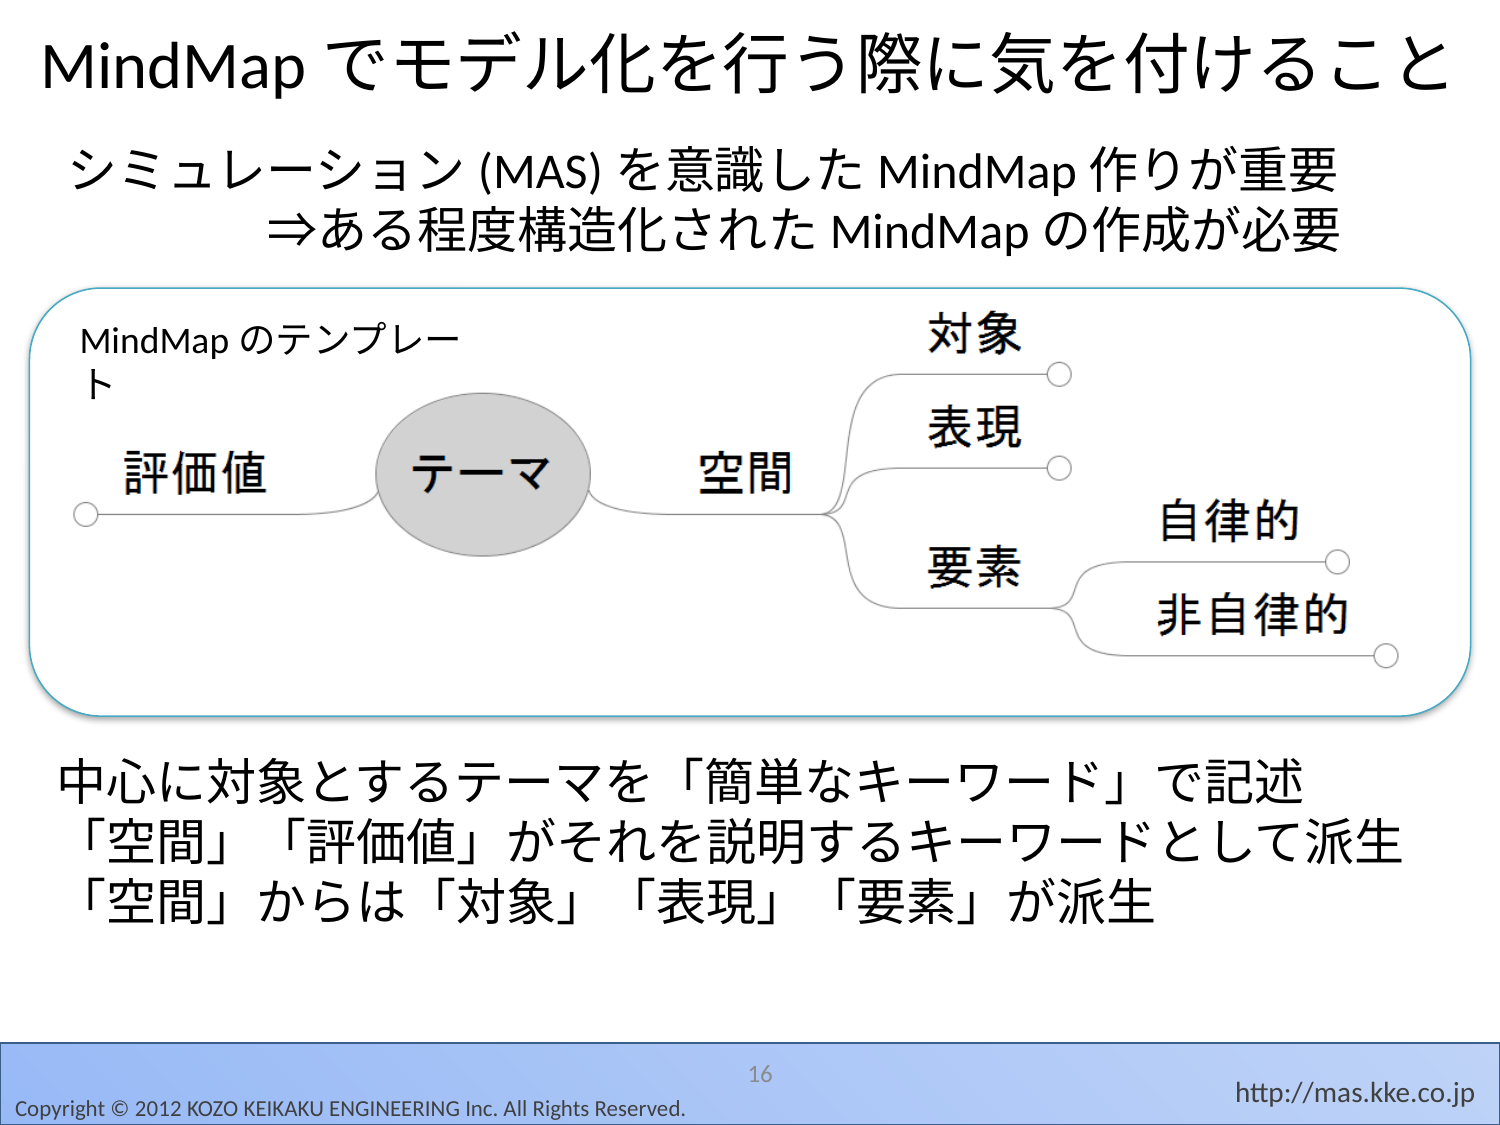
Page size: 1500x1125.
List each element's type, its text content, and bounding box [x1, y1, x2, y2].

title MindMapでモデル化を行う際に気を付けること [0, 0, 1500, 127]
text_box シミュレーション(MAS)を意識したMindMap作りが重要 ⇒ある程度構造化されたMindMapの作成が必要 [53, 130, 1471, 266]
picture [64, 299, 1427, 679]
text_box [28, 287, 1472, 717]
text_box 中心に対象とするテーマを「簡単なキーワード」で記述 「空間」「評価値」がそれを説明するキーワードとして派生 「空間」からは「対象」「表現」「要素」が派生 [41, 743, 1459, 939]
slide_number 16 [653, 1042, 868, 1103]
footer Copyright © 2012 KOZO KEIKAKU ENGINEERING Inc. All Rights Reserved. [0, 1088, 988, 1125]
